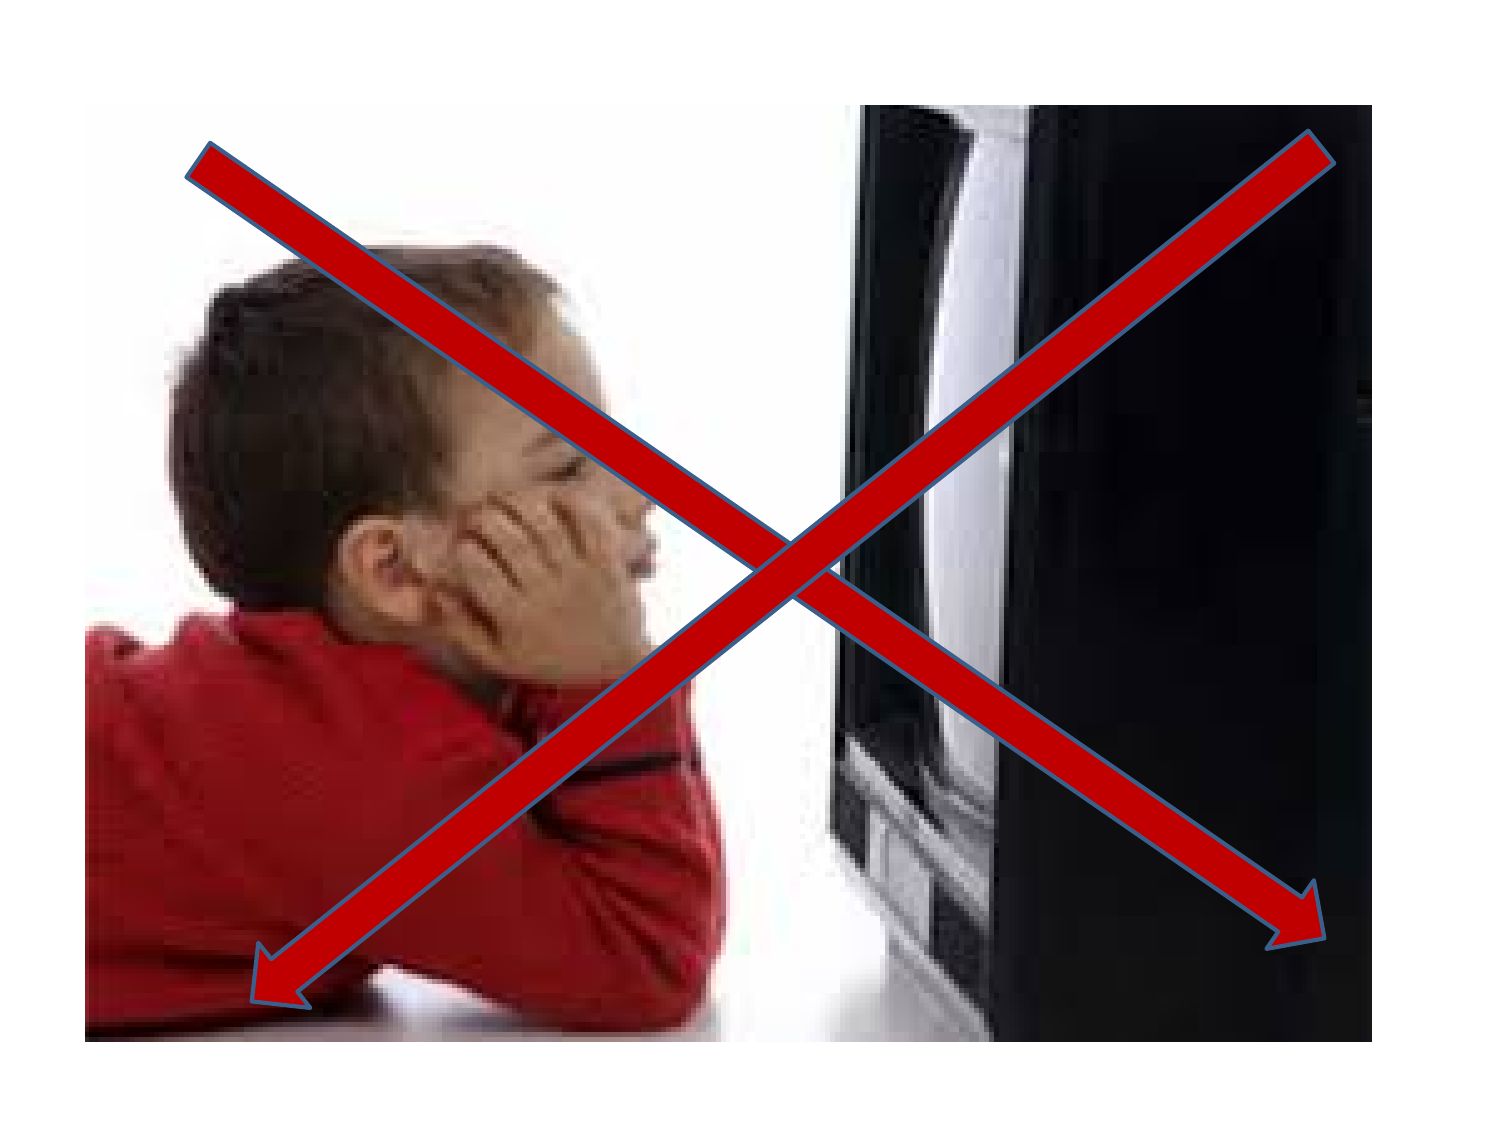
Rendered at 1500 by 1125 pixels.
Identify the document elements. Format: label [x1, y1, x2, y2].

picture [85, 105, 1372, 1042]
